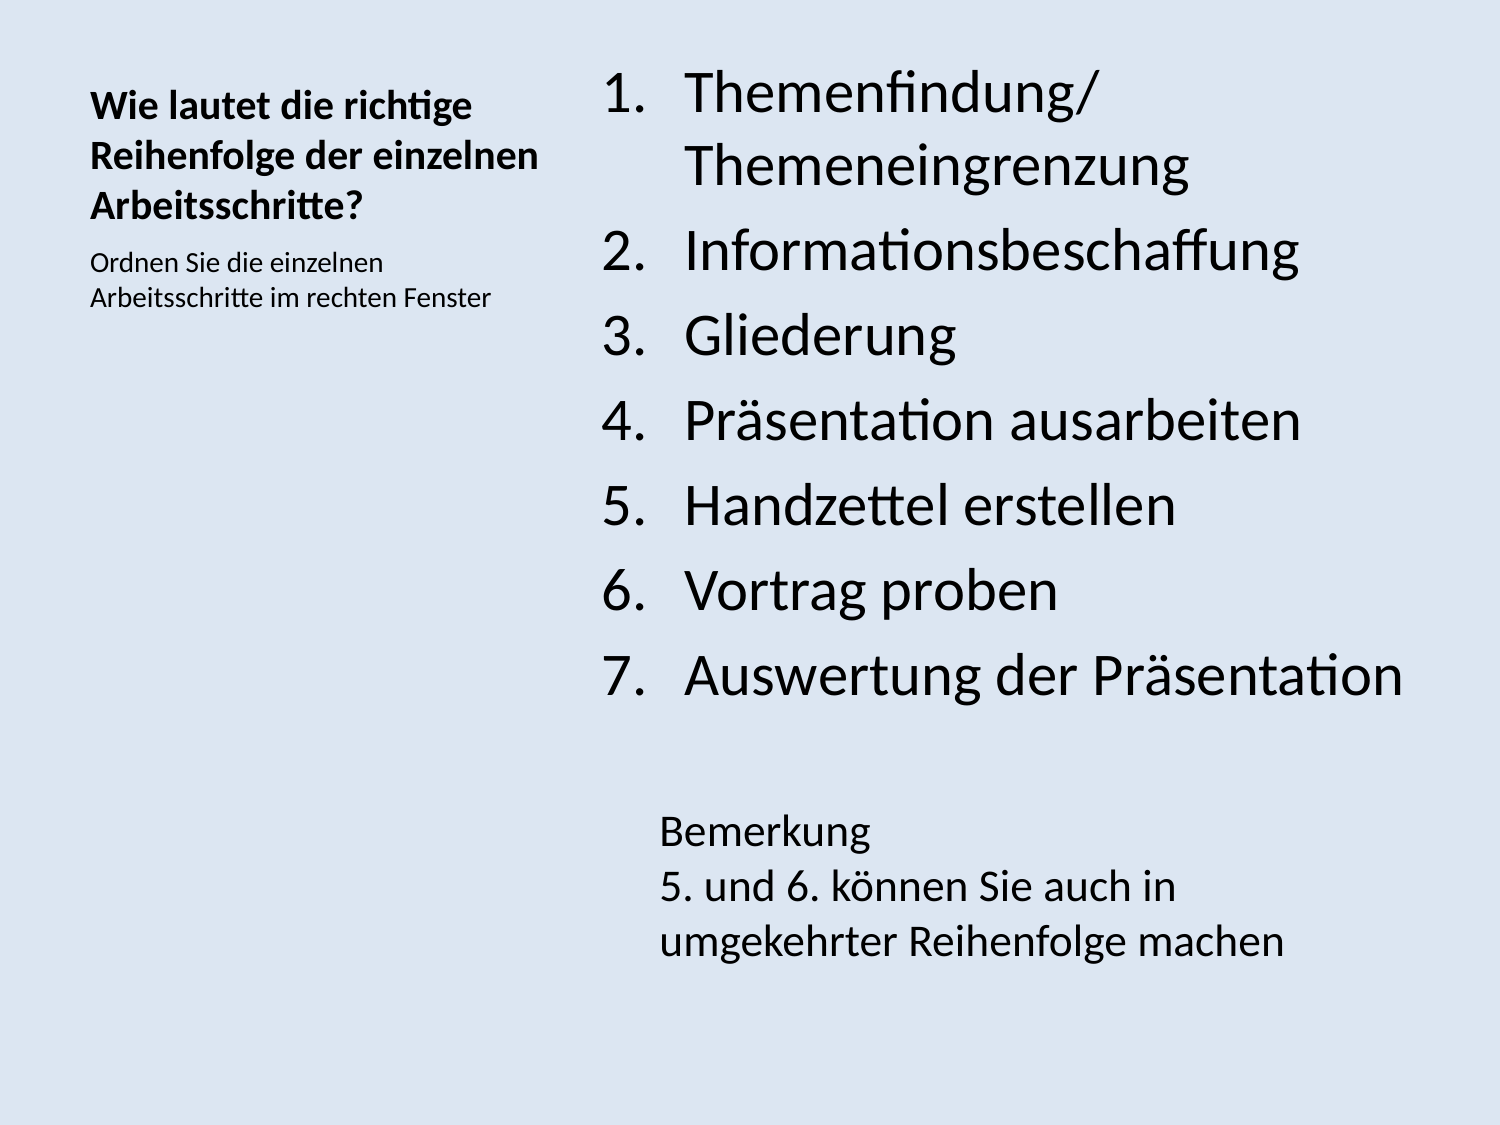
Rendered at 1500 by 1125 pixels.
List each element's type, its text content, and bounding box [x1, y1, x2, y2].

list Ordnen Sie die einzelnen Arbeitsschritte im rechten Fenster [75, 235, 569, 1005]
list Themenfindung/ Themeneingrenzung Informationsbeschaffung Gliederung Präsentation ausarbeiten Handzettel erstellen Vortrag proben Auswertung der Präsentation Bemerkung 5. und 6. können Sie auch in umgekehrter Reihenfolge machen [586, 44, 1425, 1005]
title Wie lautet die richtige Reihenfolge der einzelnen Arbeitsschritte? [75, 44, 569, 235]
